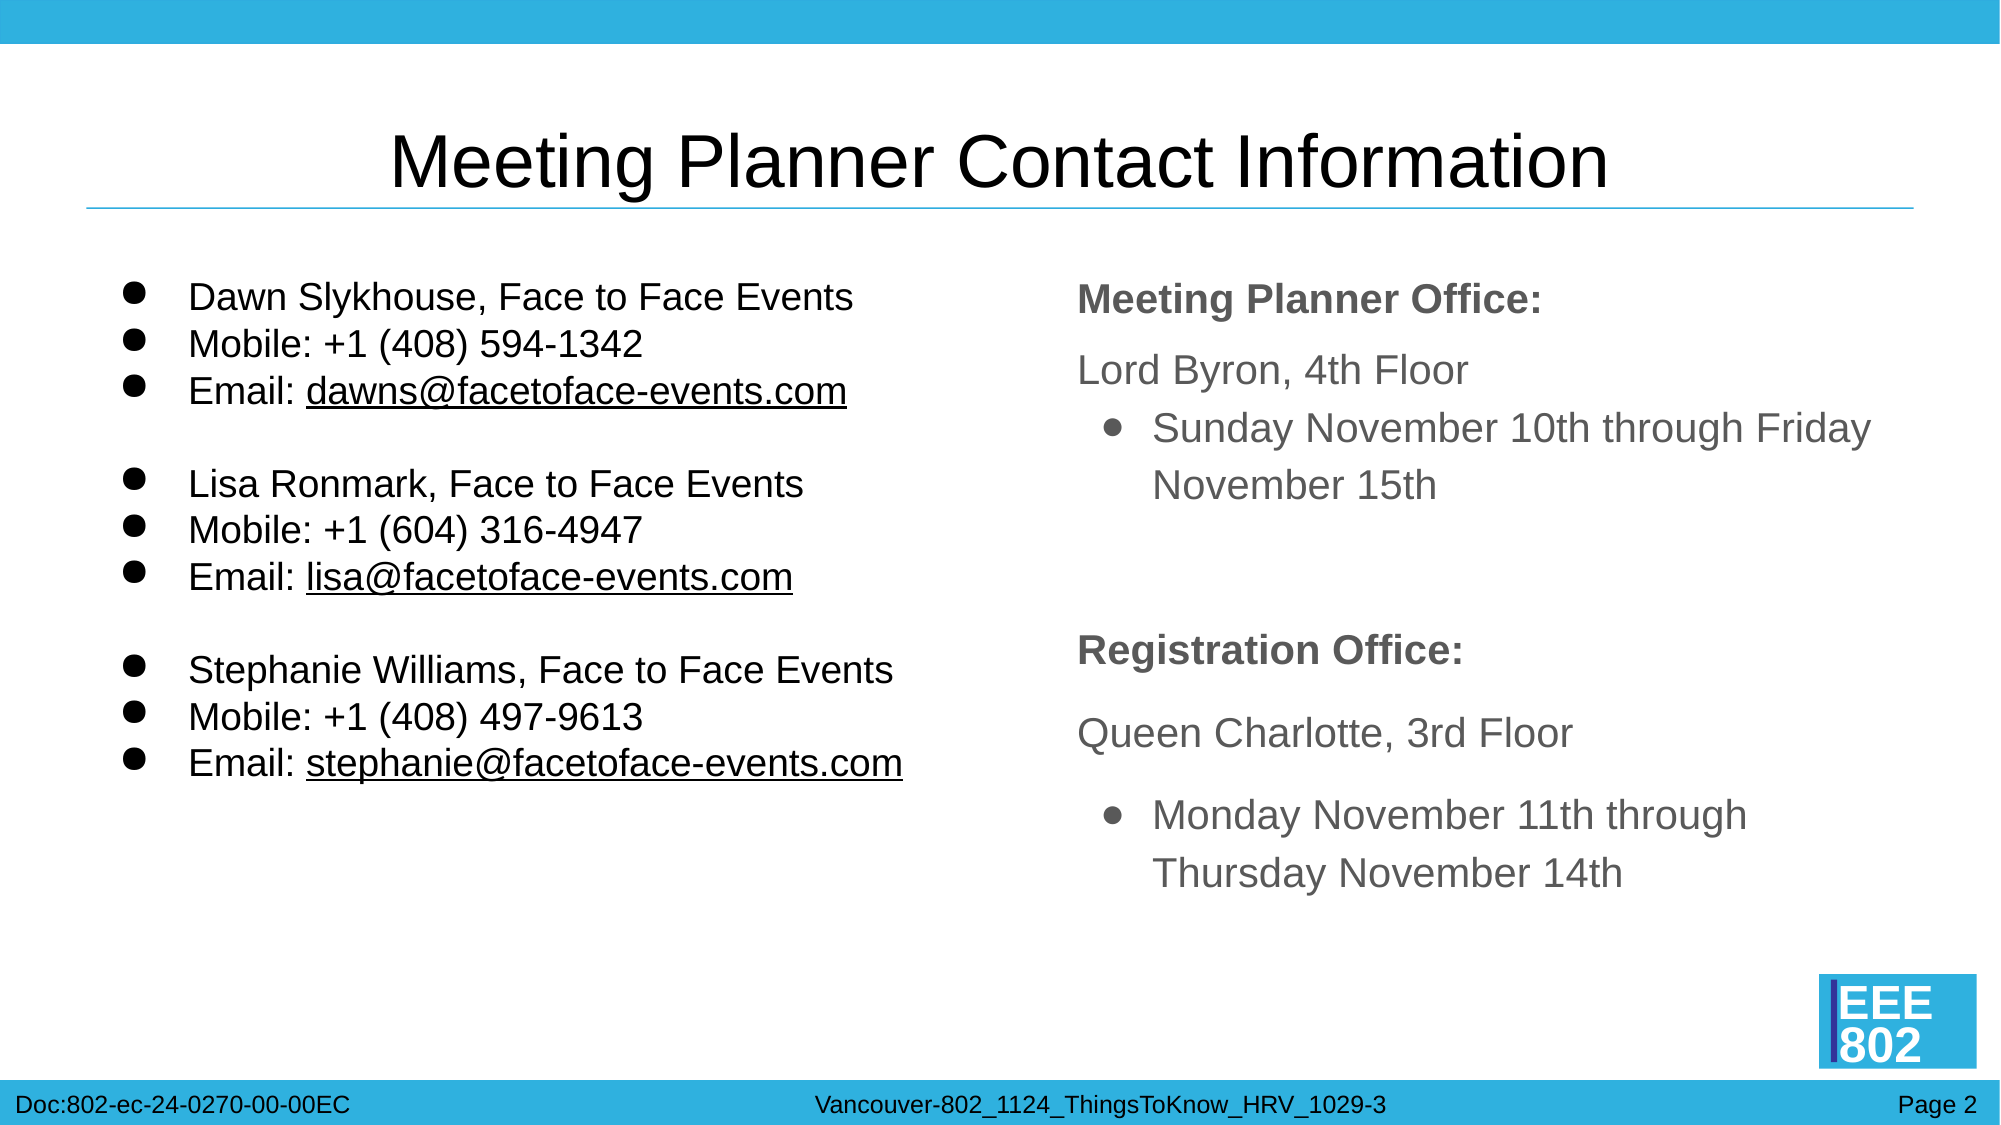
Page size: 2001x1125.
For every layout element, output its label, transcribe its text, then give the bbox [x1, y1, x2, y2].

list Dawn Slykhouse, Face to Face Events Mobile: +1 (408) 594-1342 Email: dawns@facetoface-events.com Lisa Ronmark, Face to Face Events Mobile: +1 (604) 316-4947 Email: lisa@facetoface-events.com Stephanie Williams, Face to Face Events Mobile: +1 (408) 497-9613 Email: stephanie@facetoface-events.com [68, 252, 943, 1000]
list Meeting Planner Office: Lord Byron, 4th Floor Sunday November 10th through Friday November 15th Registration Office: Queen Charlotte, 3rd Floor Monday November 11th through Thursday November 14th [1056, 252, 1932, 1000]
title Meeting Planner Contact Information [68, 97, 1932, 223]
